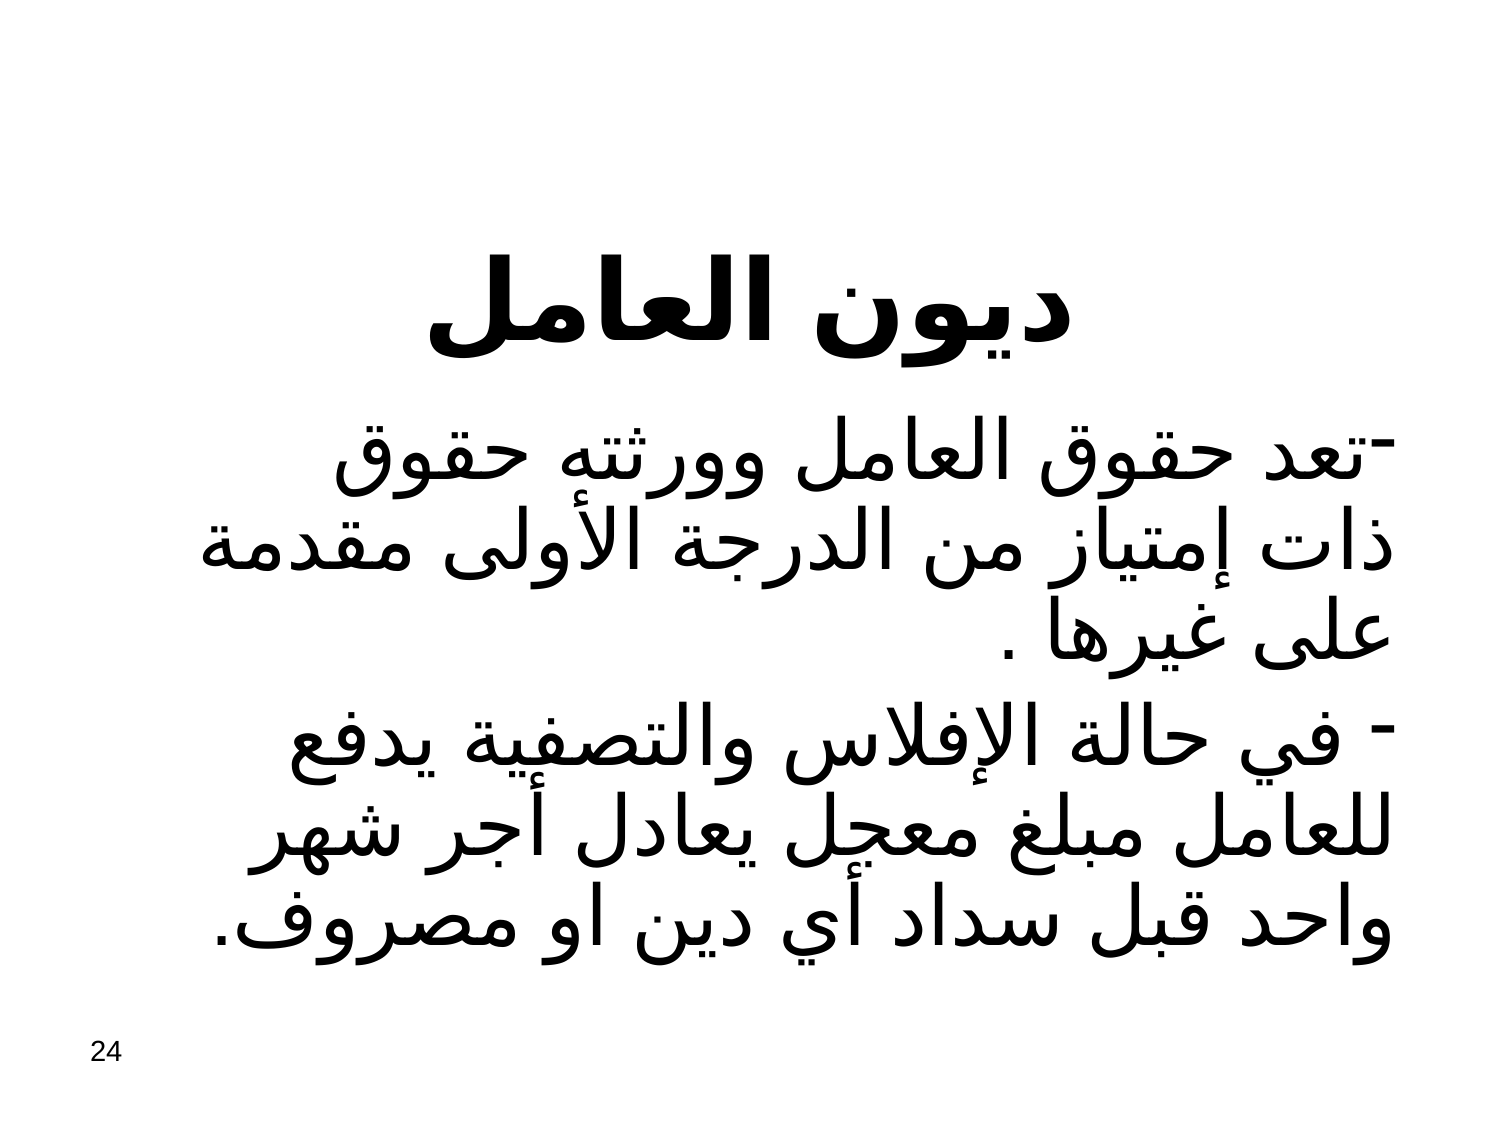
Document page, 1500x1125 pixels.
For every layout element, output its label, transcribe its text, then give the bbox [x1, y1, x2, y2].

subtitle تعد حقوق العامل وورثته حقوق ذات إمتياز من الدرجة الأولى مقدمة على غيرها . في حالة الإفلاس والتصفية يدفع للعامل مبلغ معجل يعادل أجر شهر واحد قبل سداد أي دين او مصروف. [162, 399, 1413, 1013]
title ديون العامل [112, 174, 1388, 417]
slide_number 24 [74, 1024, 426, 1103]
